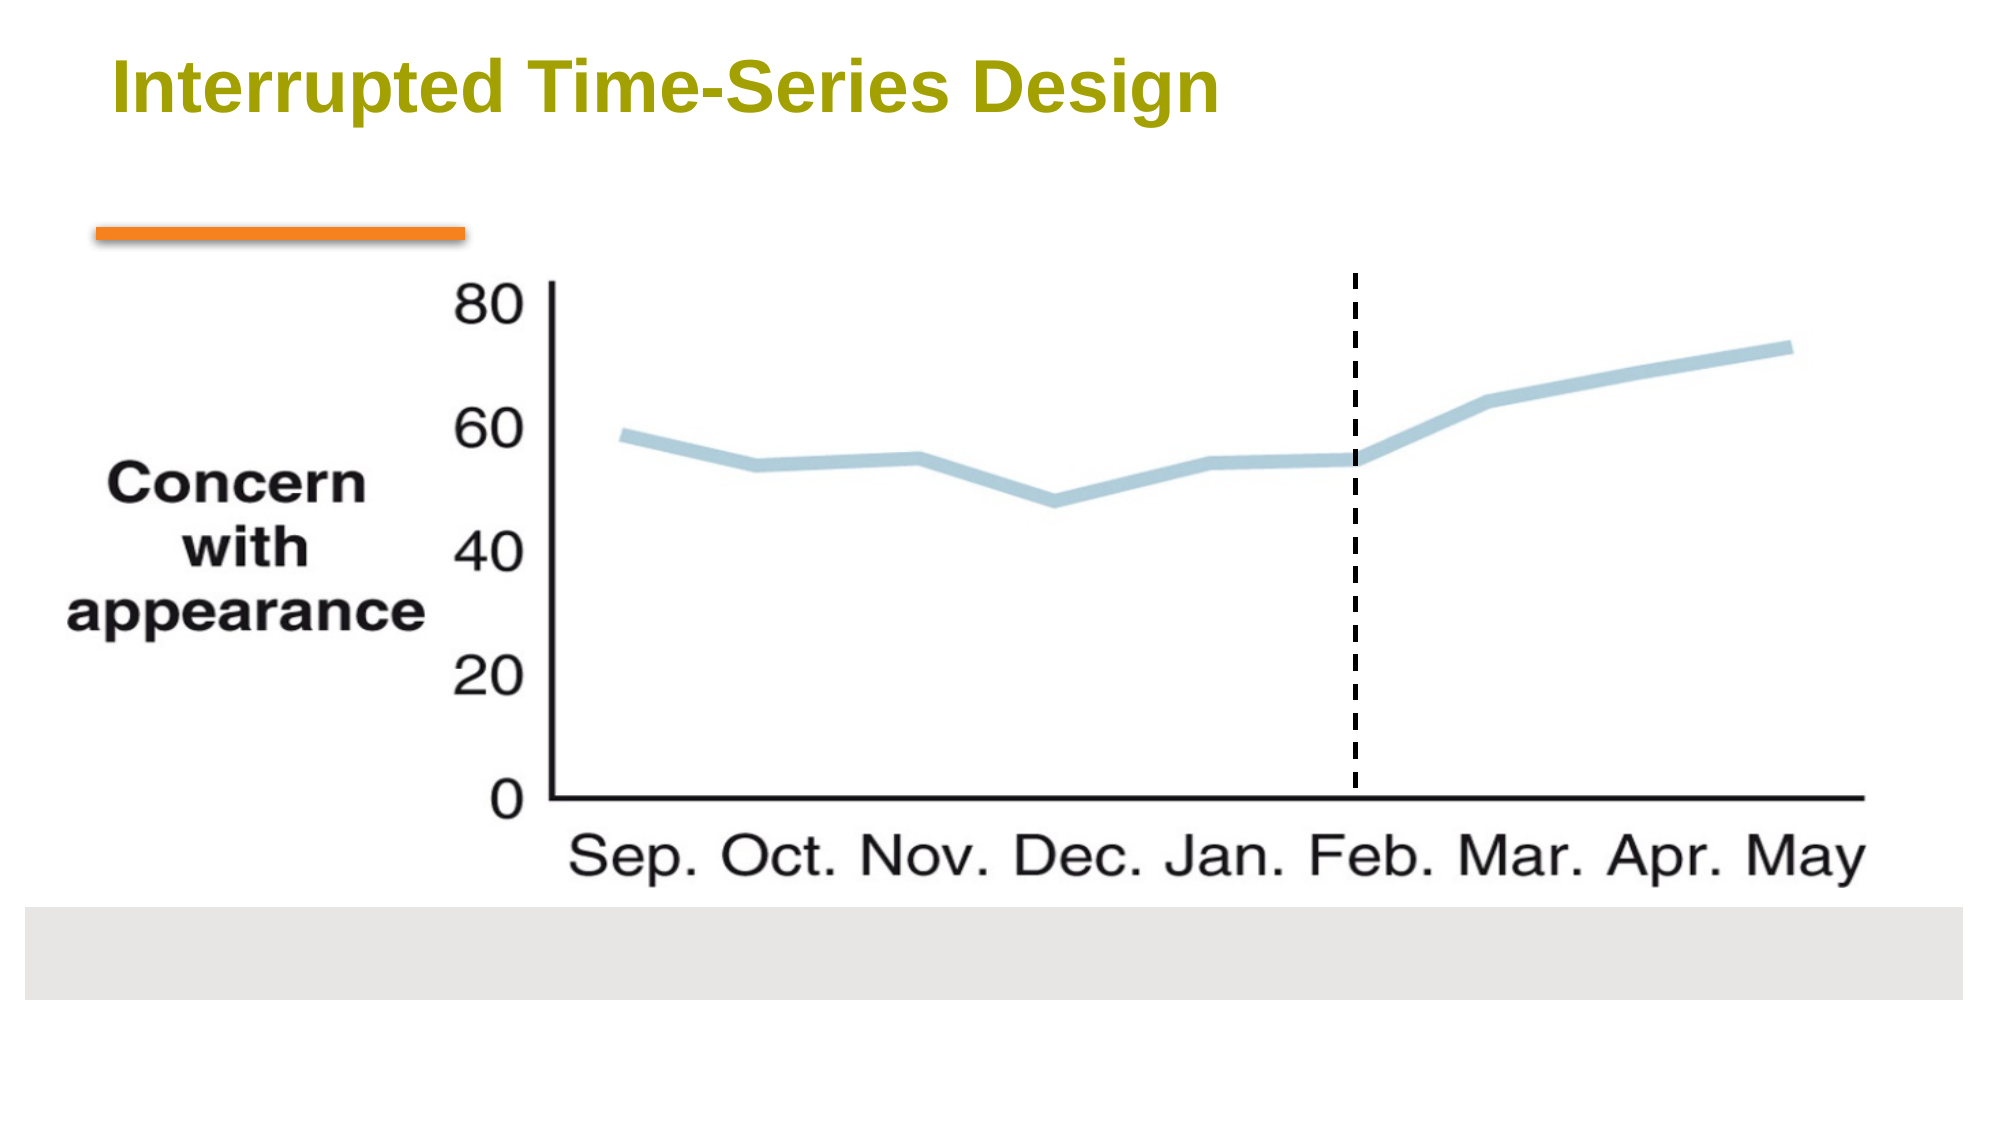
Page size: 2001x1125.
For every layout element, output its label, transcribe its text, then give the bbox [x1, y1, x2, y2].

title Interrupted Time-Series Design [96, 29, 1897, 218]
picture [66, 274, 1868, 888]
